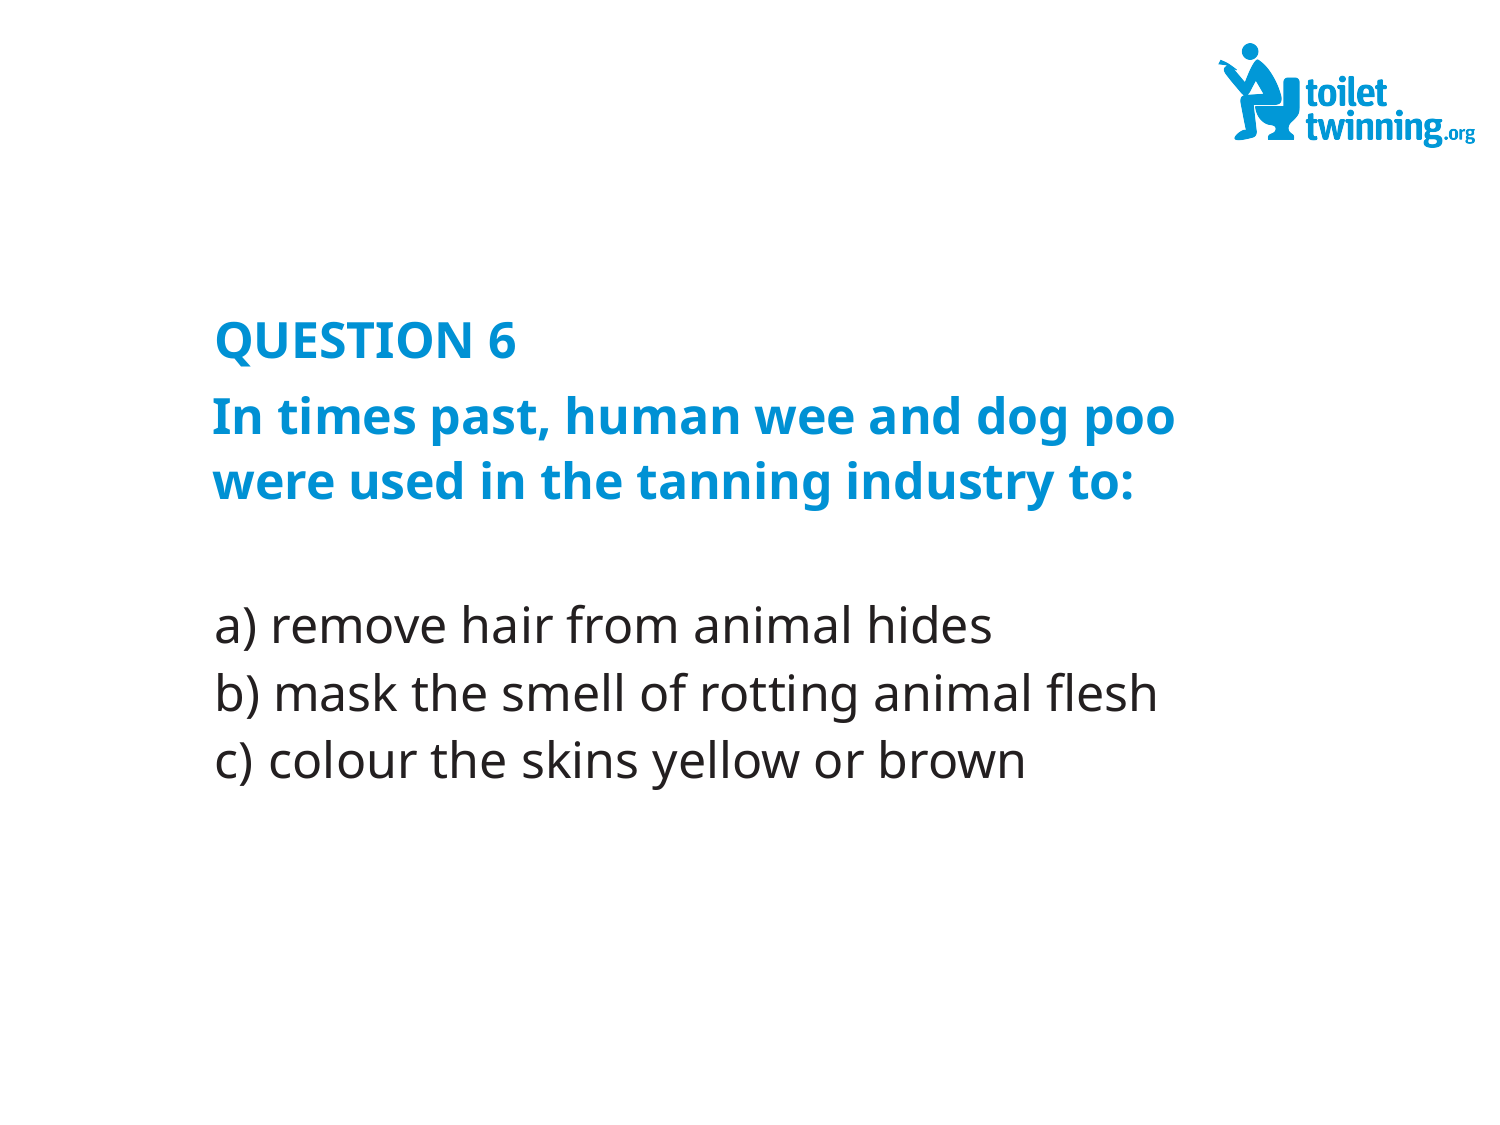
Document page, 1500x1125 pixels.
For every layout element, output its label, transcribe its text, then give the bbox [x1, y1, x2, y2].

text_box QUESTION 6 In times past, human wee and dog poo were used in the tanning industry to: remove hair from animal hides mask the smell of rotting animal flesh colour the skins yellow or brown [197, 296, 1323, 797]
picture [1218, 43, 1254, 80]
picture [1218, 43, 1475, 148]
picture [1250, 84, 1261, 94]
